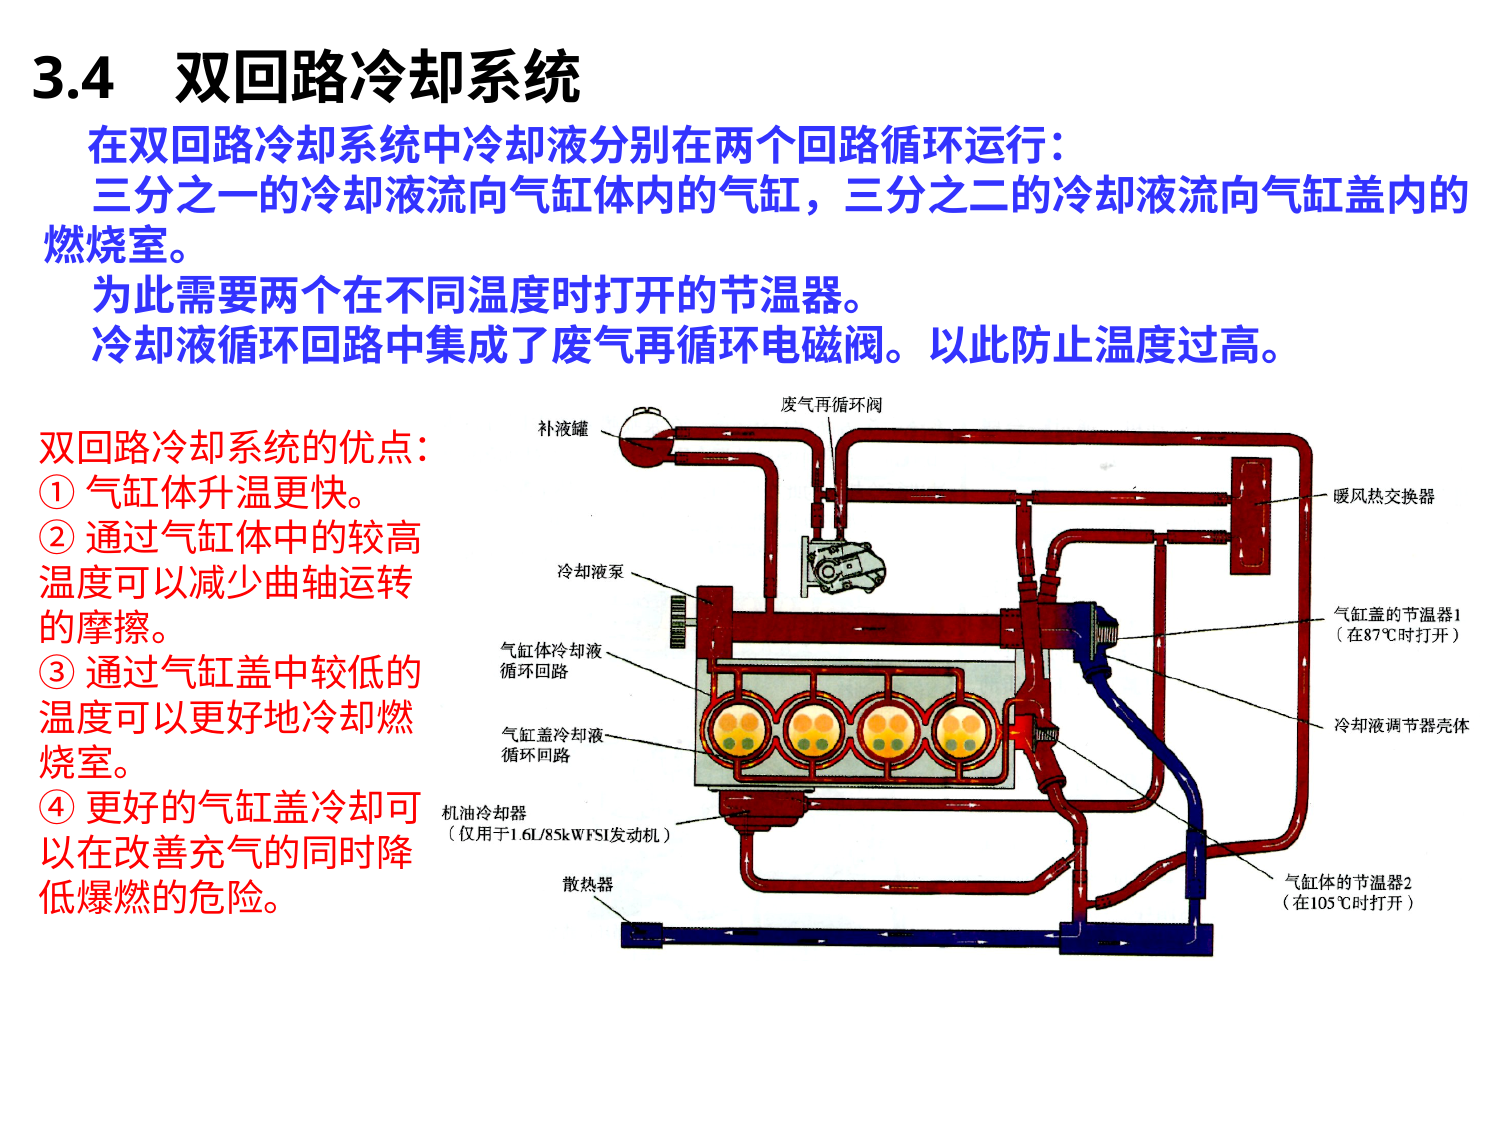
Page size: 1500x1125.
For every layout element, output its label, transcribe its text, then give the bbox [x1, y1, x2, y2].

text_box 双回路冷却系统的优点： ①气缸体升温更快。 ②通过气缸体中的较高温度可以减少曲轴运转的摩擦。 ③通过气缸盖中较低的温度可以更好地冷却燃烧室。 ④更好的气缸盖冷却可以在改善充气的同时降 低爆燃的危险。 [24, 416, 435, 926]
title 3.4 双回路冷却系统 [16, 8, 1138, 142]
text_box 在双回路冷却系统中冷却液分别在两个回路循环运行： 三分之一的冷却液流向气缸体内的气缸，三分之二的冷却液流向气缸盖内的燃烧室。 为此需要两个在不同温度时打开的节温器。 冷却液循环回路中集成了废气再循环电磁阀。以此防止温度过高。 [29, 111, 1500, 377]
picture [440, 386, 1481, 962]
